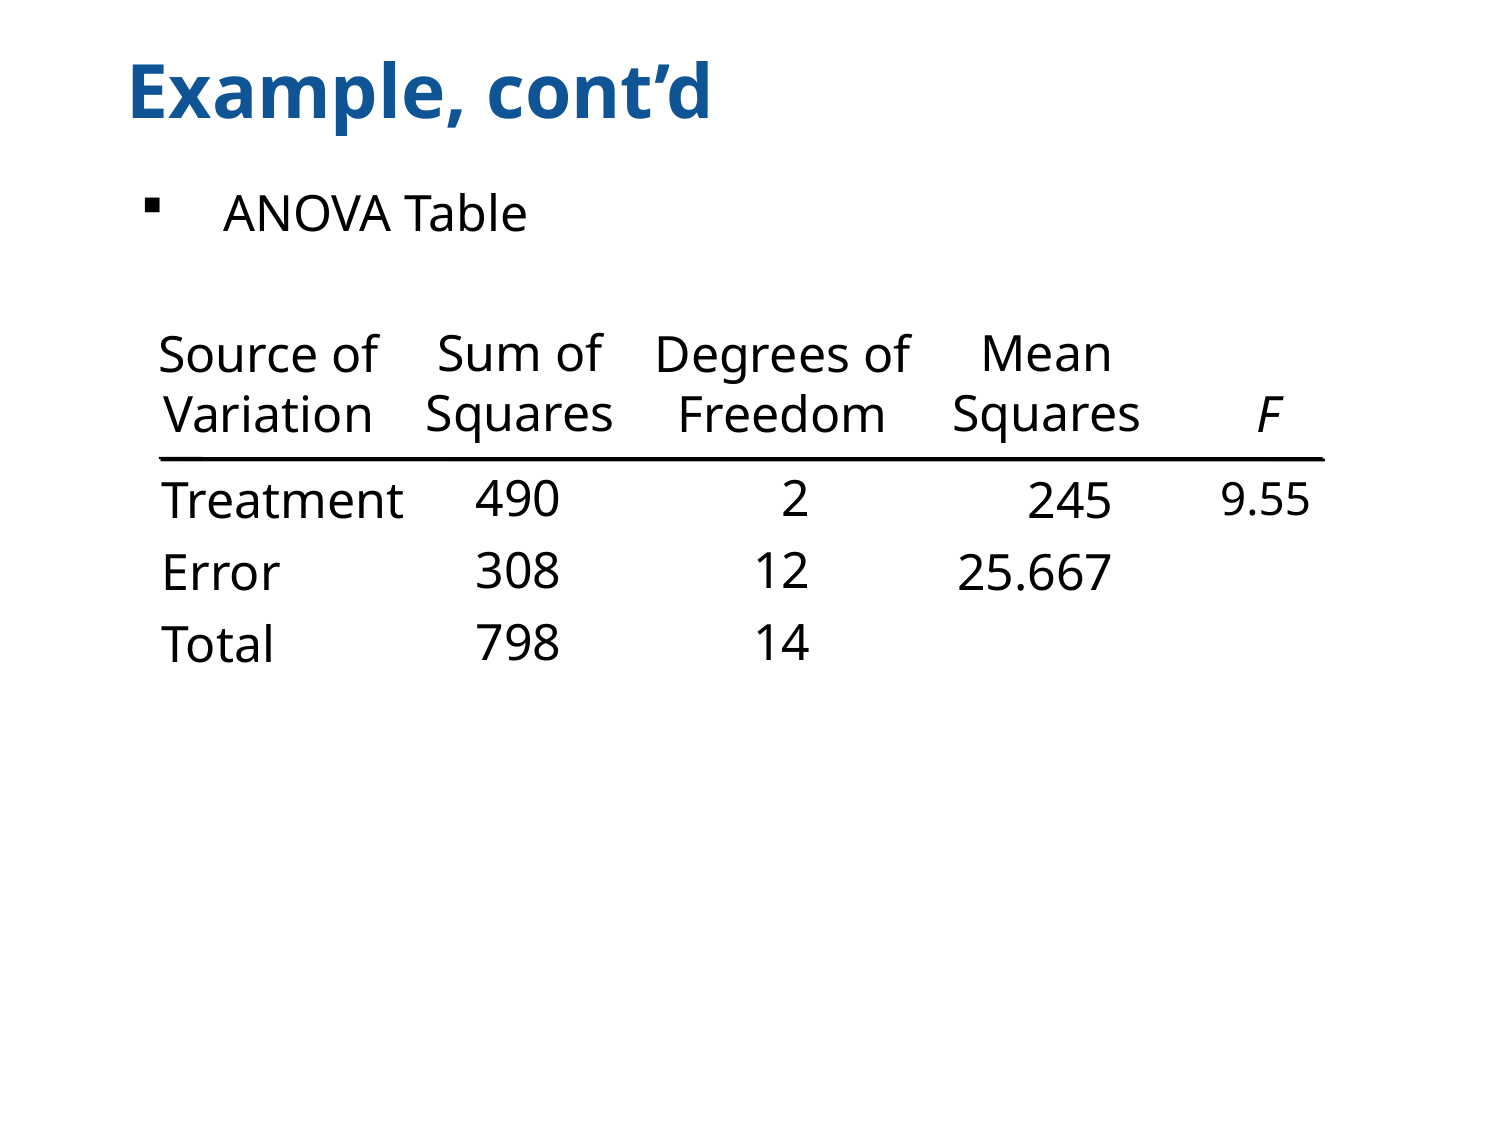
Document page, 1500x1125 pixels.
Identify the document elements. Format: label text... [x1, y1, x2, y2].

text_box 245 25.667 [959, 460, 1129, 604]
text_box 2 12 14 [678, 460, 825, 679]
text_box [132, 303, 1352, 695]
text_box ANOVA Table [126, 196, 544, 249]
text_box Example, cont’d [112, 36, 1388, 196]
text_box 9.55 [1205, 462, 1326, 533]
text_box Mean Squares [946, 302, 1147, 460]
text_box Degrees of Freedom [649, 305, 916, 460]
text_box F [1242, 374, 1296, 450]
text_box Source of Variation [140, 302, 397, 463]
text_box Treatment Error Total [146, 450, 400, 679]
text_box Sum of Squares [418, 302, 622, 460]
text_box 490 308 798 [449, 460, 588, 679]
